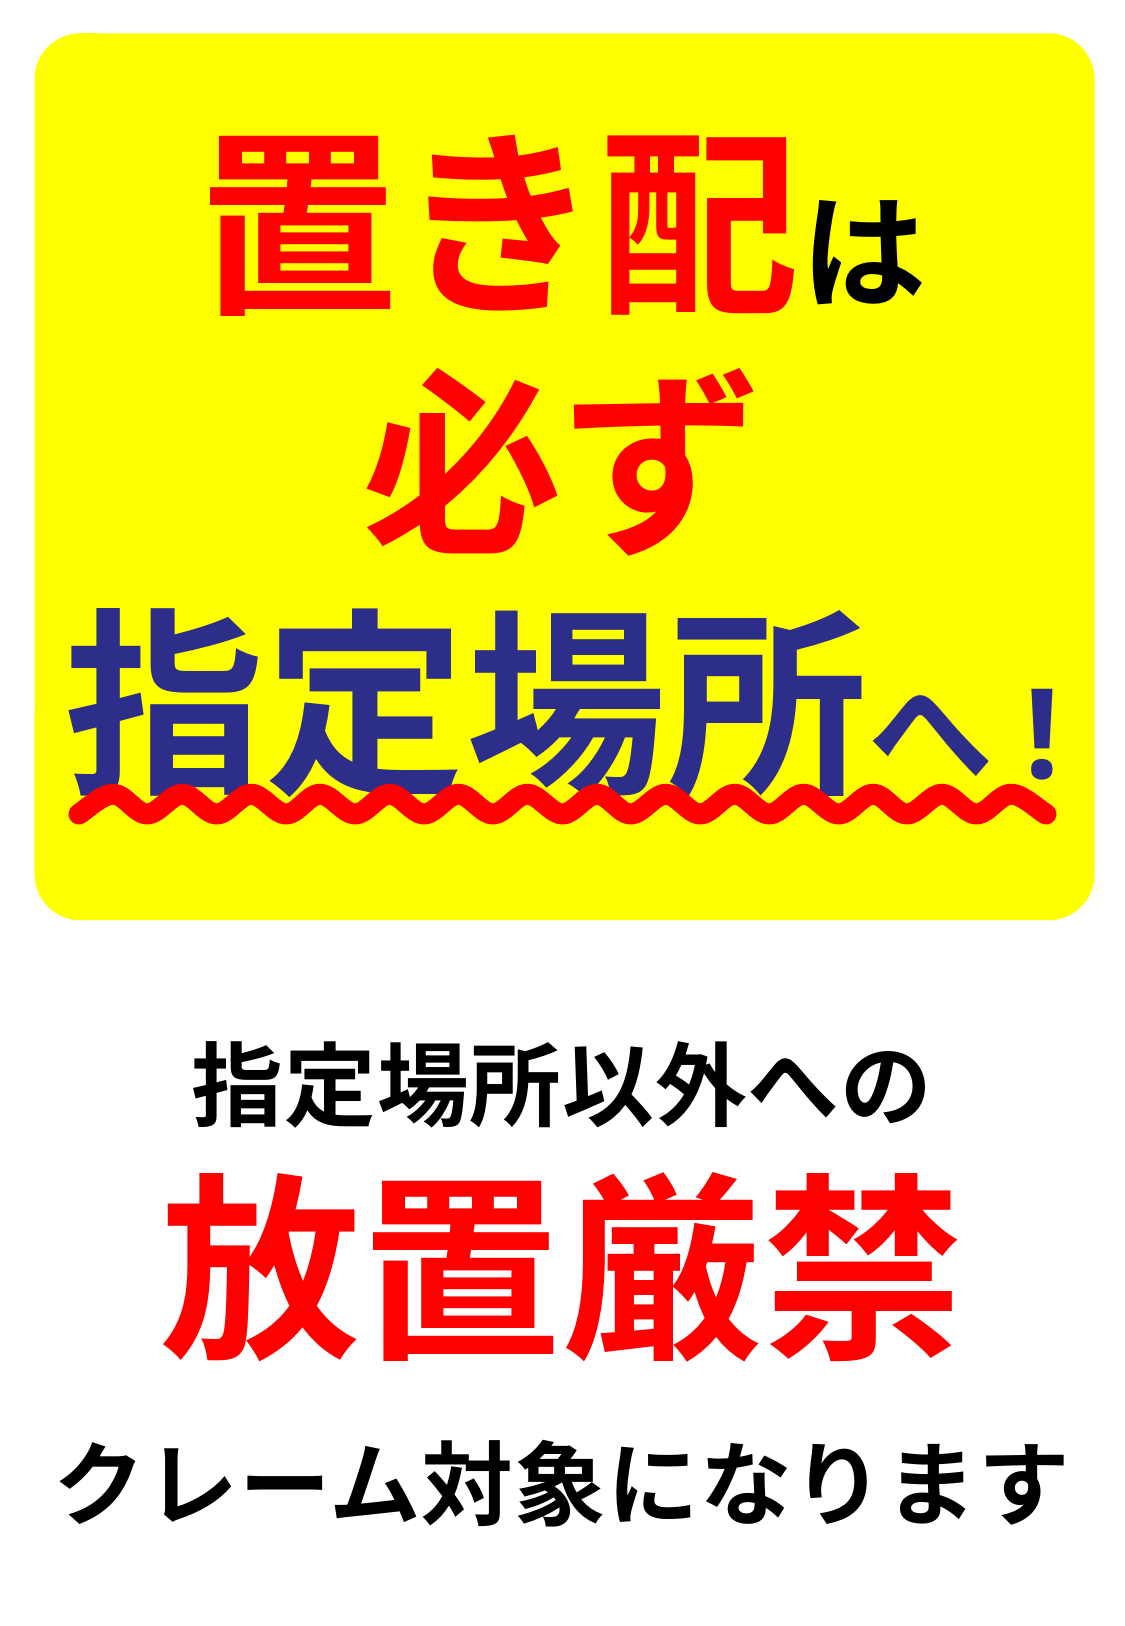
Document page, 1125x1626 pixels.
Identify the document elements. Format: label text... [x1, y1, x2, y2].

text_box [32, 31, 1097, 923]
text_box [78, 794, 1047, 815]
text_box 放置厳禁 [145, 1136, 979, 1391]
text_box 指定場所以外への [176, 1020, 949, 1136]
text_box クレーム対象になります [39, 1419, 1086, 1545]
text_box 置き配は 必ず 指定場所へ! [49, 91, 1076, 826]
